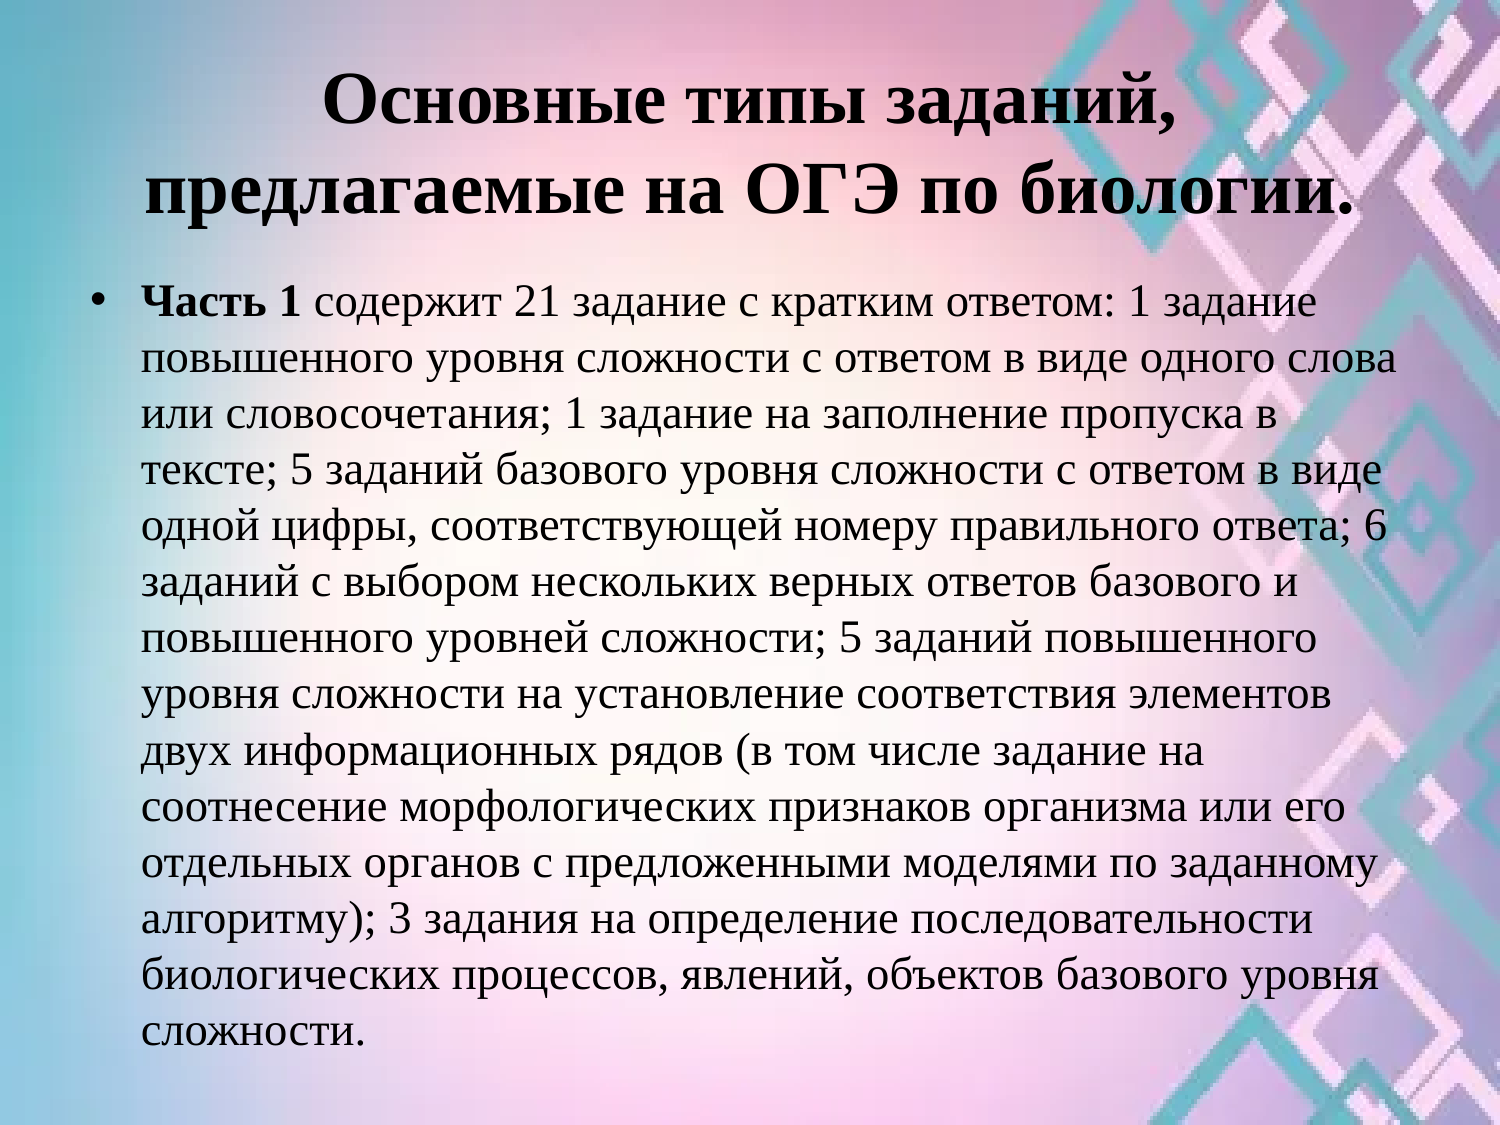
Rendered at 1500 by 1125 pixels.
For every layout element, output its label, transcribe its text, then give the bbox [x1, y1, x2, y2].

picture [0, 0, 1500, 1125]
title Основные типы заданий, предлагаемые на ОГЭ по биологии. [75, 45, 1425, 233]
list Часть 1 содержит 21 задание с кратким ответом: 1 задание повышенного уровня сложности с ответом в виде одного слова или словосочетания; 1 задание на заполнение пропуска в тексте; 5 заданий базового уровня сложности с ответом в виде одной цифры, соответствующей номеру правильного ответа; 6 заданий с выбором нескольких верных ответов базового и повышенного уровней сложности; 5 заданий повышенного уровня сложности на установление соответствия элементов двух информационных рядов (в том числе задание на соотнесение морфологических признаков организма или его отдельных органов с предложенными моделями по заданному алгоритму); 3 задания на определение последовательности биологических процессов, явлений, объектов базового уровня сложности. [75, 262, 1425, 1083]
